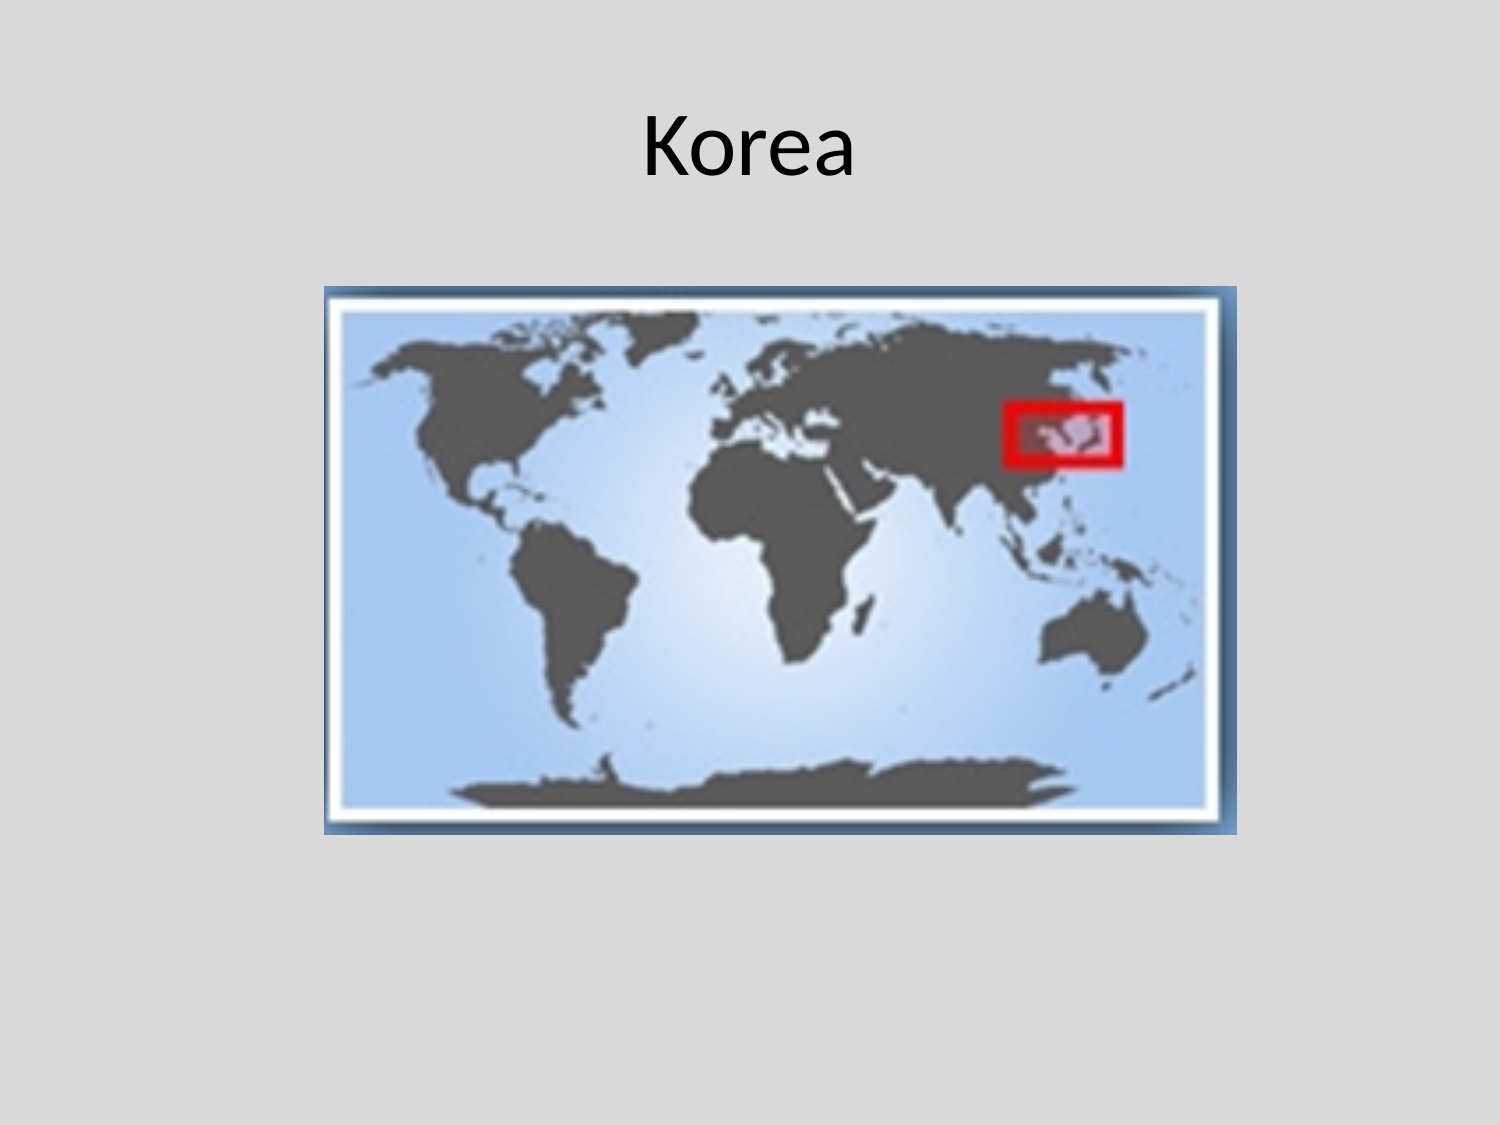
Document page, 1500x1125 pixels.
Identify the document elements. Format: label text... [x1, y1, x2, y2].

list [324, 286, 1237, 835]
title Korea [75, 45, 1425, 233]
